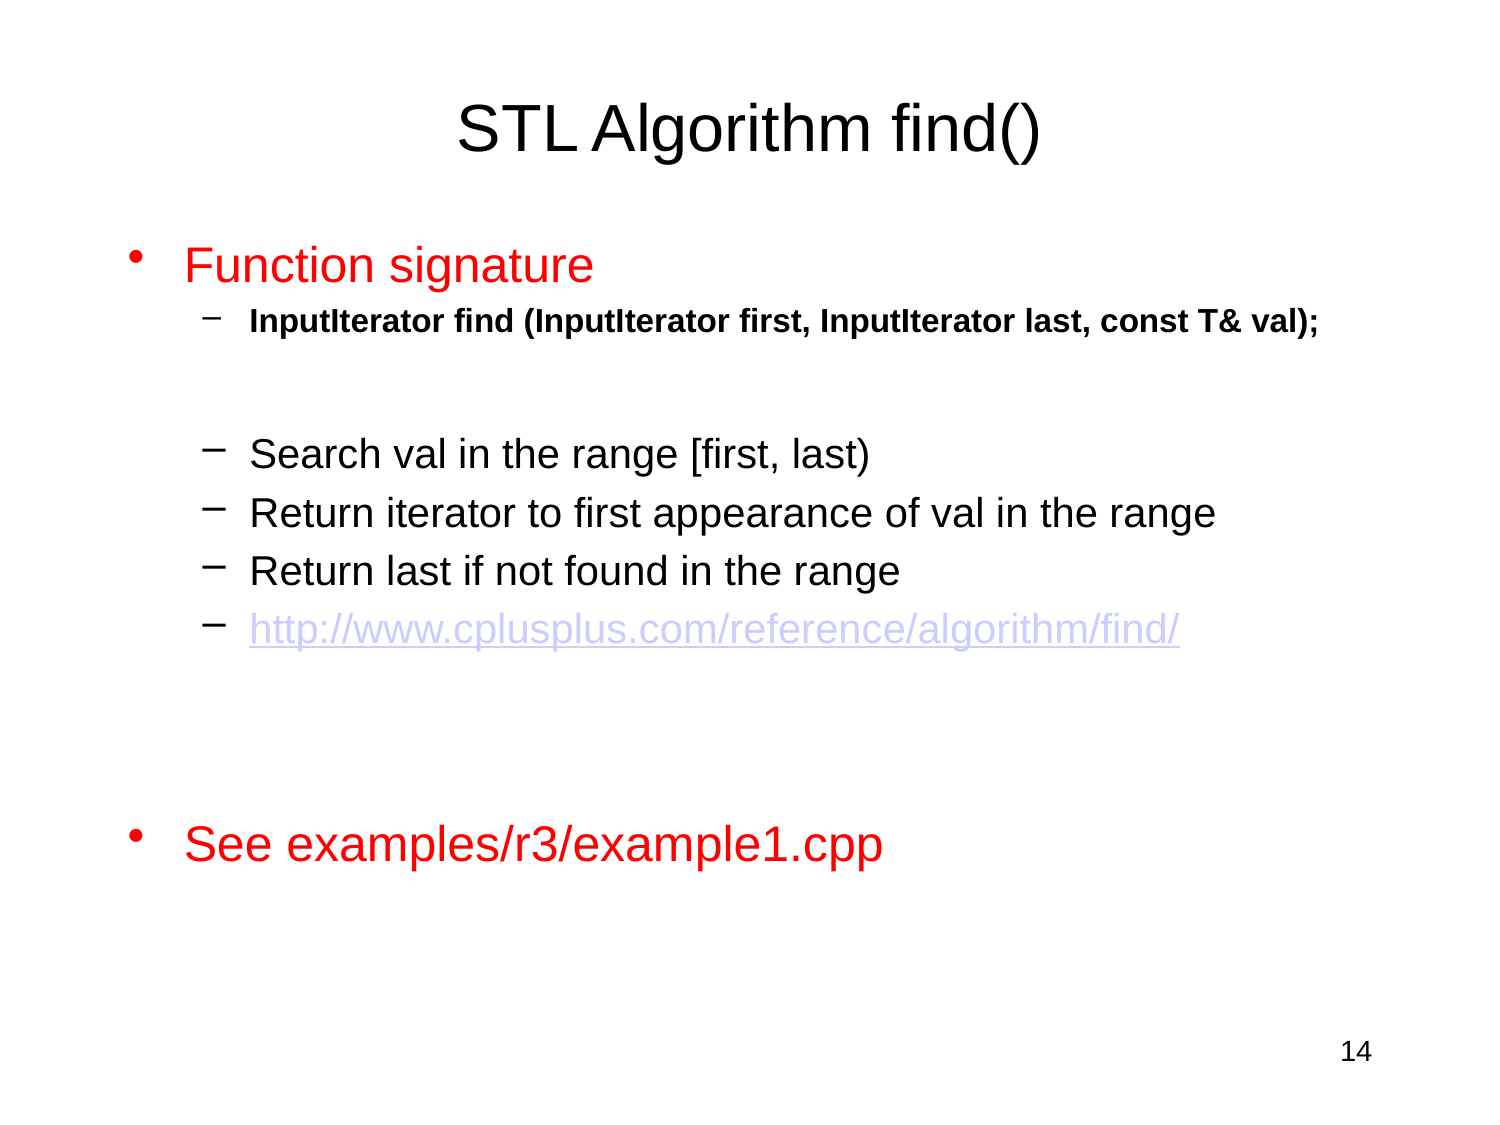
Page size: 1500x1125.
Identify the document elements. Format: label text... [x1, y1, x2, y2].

slide_number 14 [1074, 1024, 1388, 1101]
list Function signature InputIterator find (InputIterator first, InputIterator last, const T& val); Search val in the range [first, last) Return iterator to first appearance of val in the range Return last if not found in the range http://www.cplusplus.com/reference/algorithm/find/ See examples/r3/example1.cpp [112, 224, 1388, 1001]
title STL Algorithm find() [112, 62, 1388, 188]
